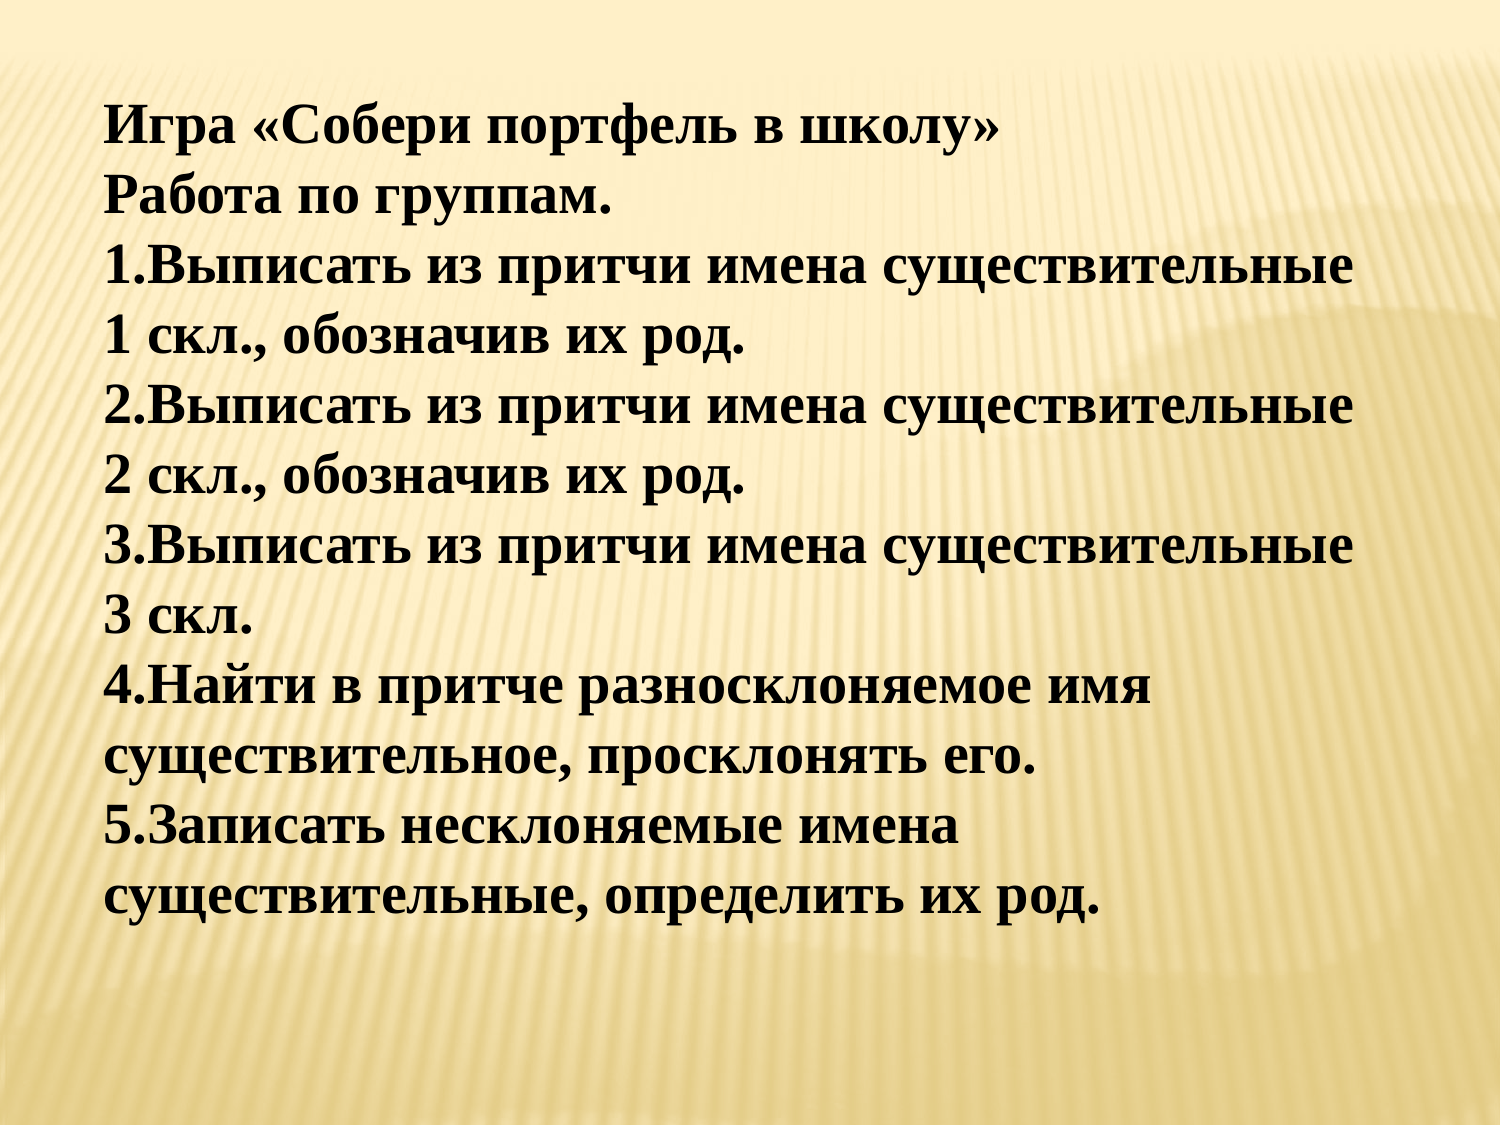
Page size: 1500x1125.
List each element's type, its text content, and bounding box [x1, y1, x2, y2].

text_box Игра «Собери портфель в школу» Работа по группам. 1.Выписать из притчи имена существительные 1 скл., обозначив их род. 2.Выписать из притчи имена существительные 2 скл., обозначив их род. 3.Выписать из притчи имена существительные 3 скл. 4.Найти в притче разносклоняемое имя существительное, просклонять его. 5.Записать несклоняемые имена существительные, определить их род. [88, 77, 1459, 933]
